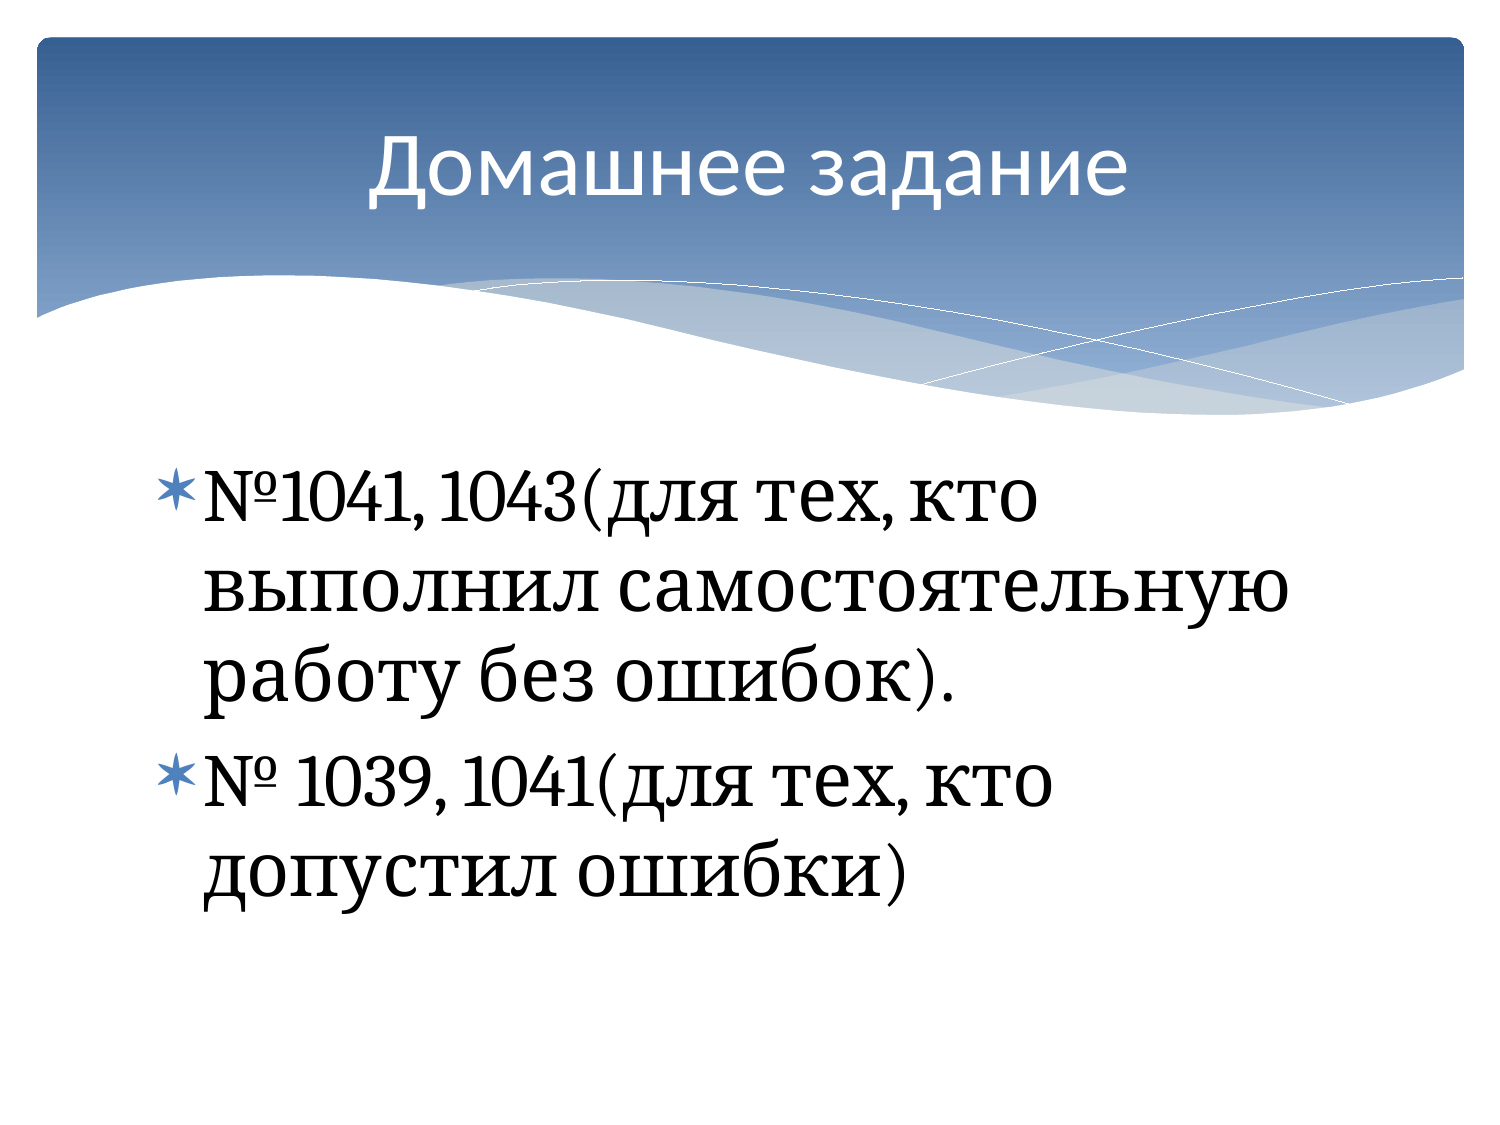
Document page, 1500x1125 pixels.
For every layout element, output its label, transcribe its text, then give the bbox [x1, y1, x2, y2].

list №1041, 1043(для тех, кто выполнил самостоятельную работу без ошибок). № 1039, 1041(для тех, кто допустил ошибки) [143, 438, 1359, 1005]
title Домашнее задание [75, 55, 1425, 261]
